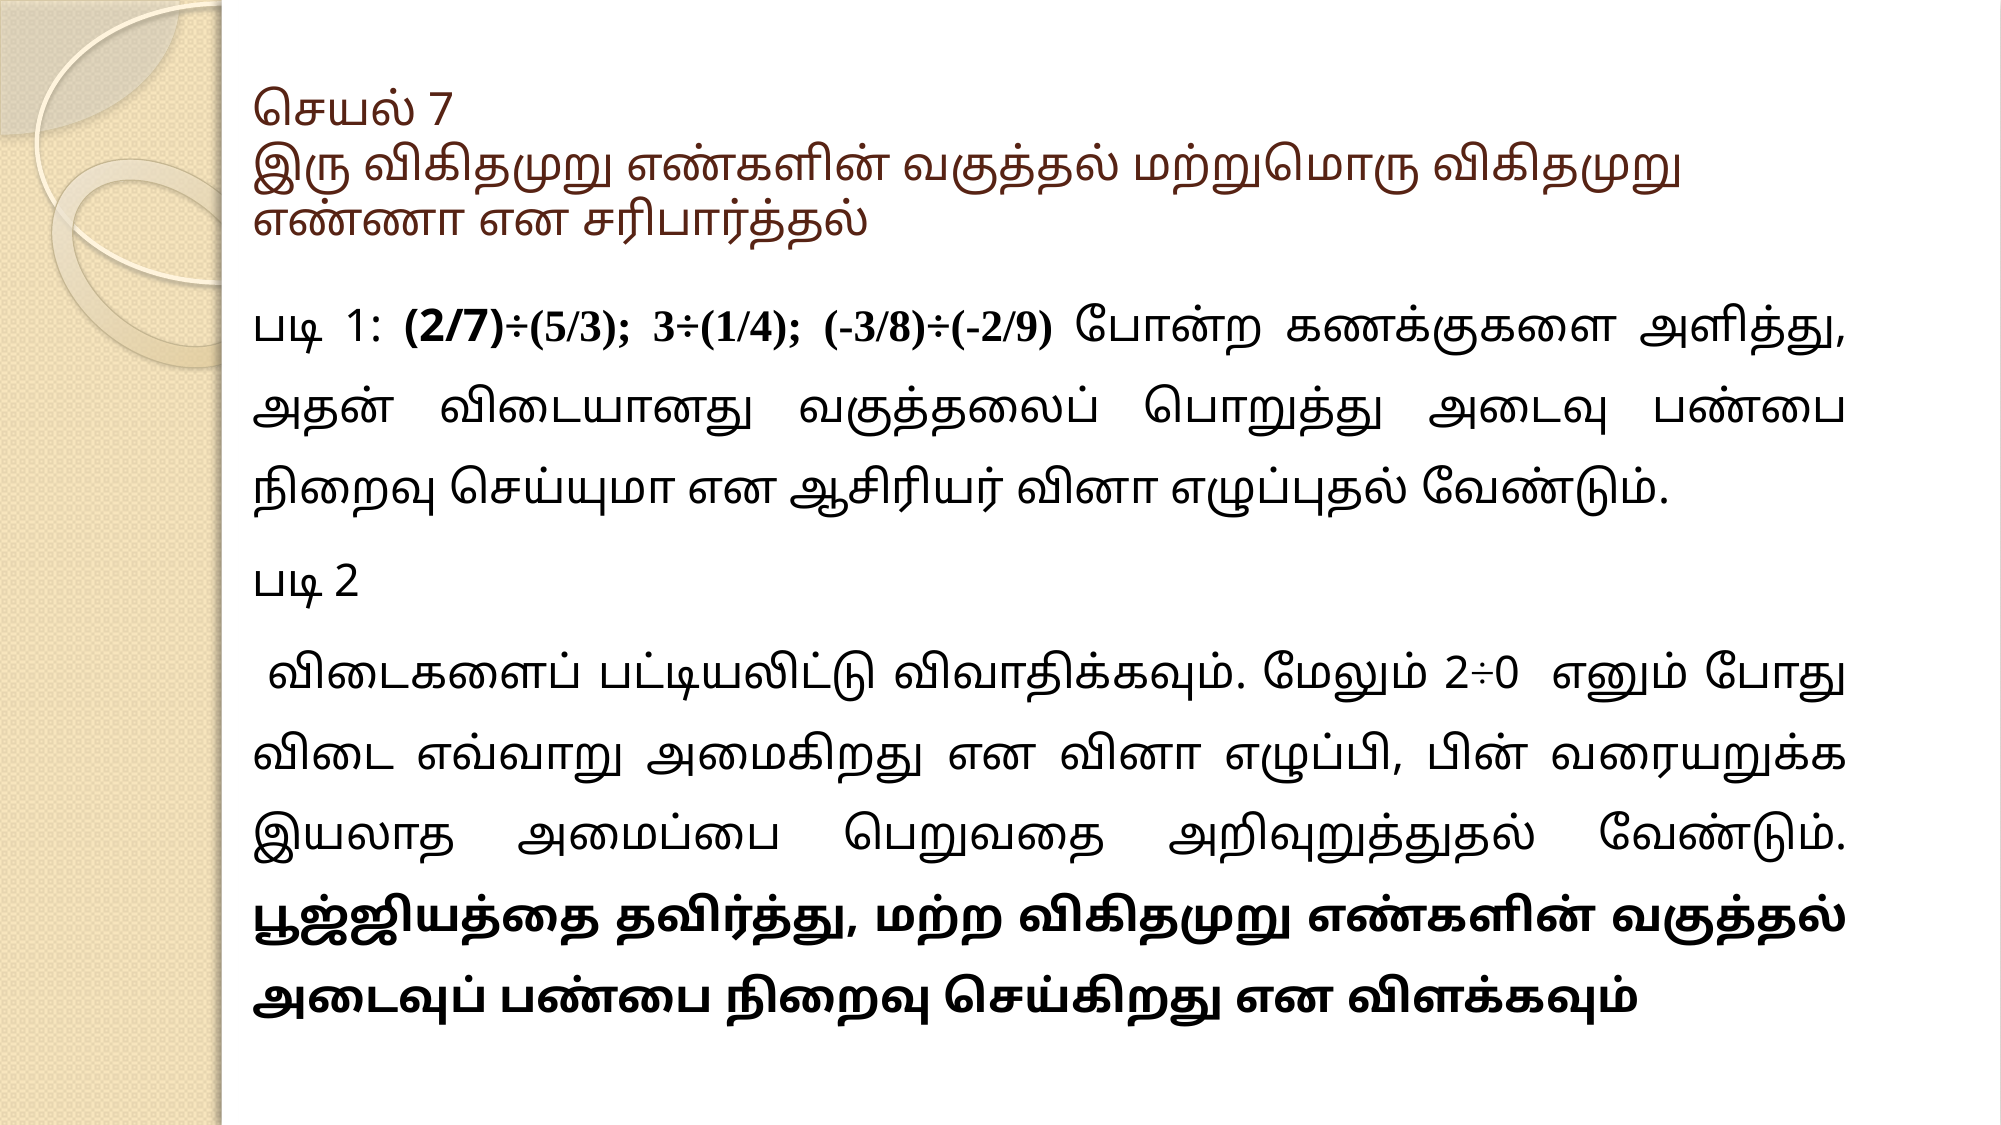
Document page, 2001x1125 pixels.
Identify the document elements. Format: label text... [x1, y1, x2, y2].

title செயல் 7 இரு விகிதமுறு எண்களின் வகுத்தல் மற்றுமொரு விகிதமுறு எண்ணா என சரிபார்த்தல் [237, 37, 1888, 288]
list படி 1: (2/7)÷(5/3); 3÷(1/4); (-3/8)÷(-2/9) போன்ற கணக்குகளை அளித்து, அதன் விடையானது வகுத்தலைப் பொறுத்து அடைவு பண்பை நிறைவு செய்யுமா என ஆசிரியர் வினா எழுப்புதல் வேண்டும். படி 2 விடைகளைப் பட்டியலிட்டு விவாதிக்கவும். மேலும் 2÷0 எனும் போது விடை எவ்வாறு அமைகிறது என வினா எழுப்பி, பின் வரையறுக்க இயலாத அமைப்பை பெறுவதை அறிவுறுத்துதல் வேண்டும். பூஜ்ஜியத்தை தவிர்த்து, மற்ற விகிதமுறு எண்களின் வகுத்தல் அடைவுப் பண்பை நிறைவு செய்கிறது என விளக்கவும் [237, 262, 1863, 1100]
